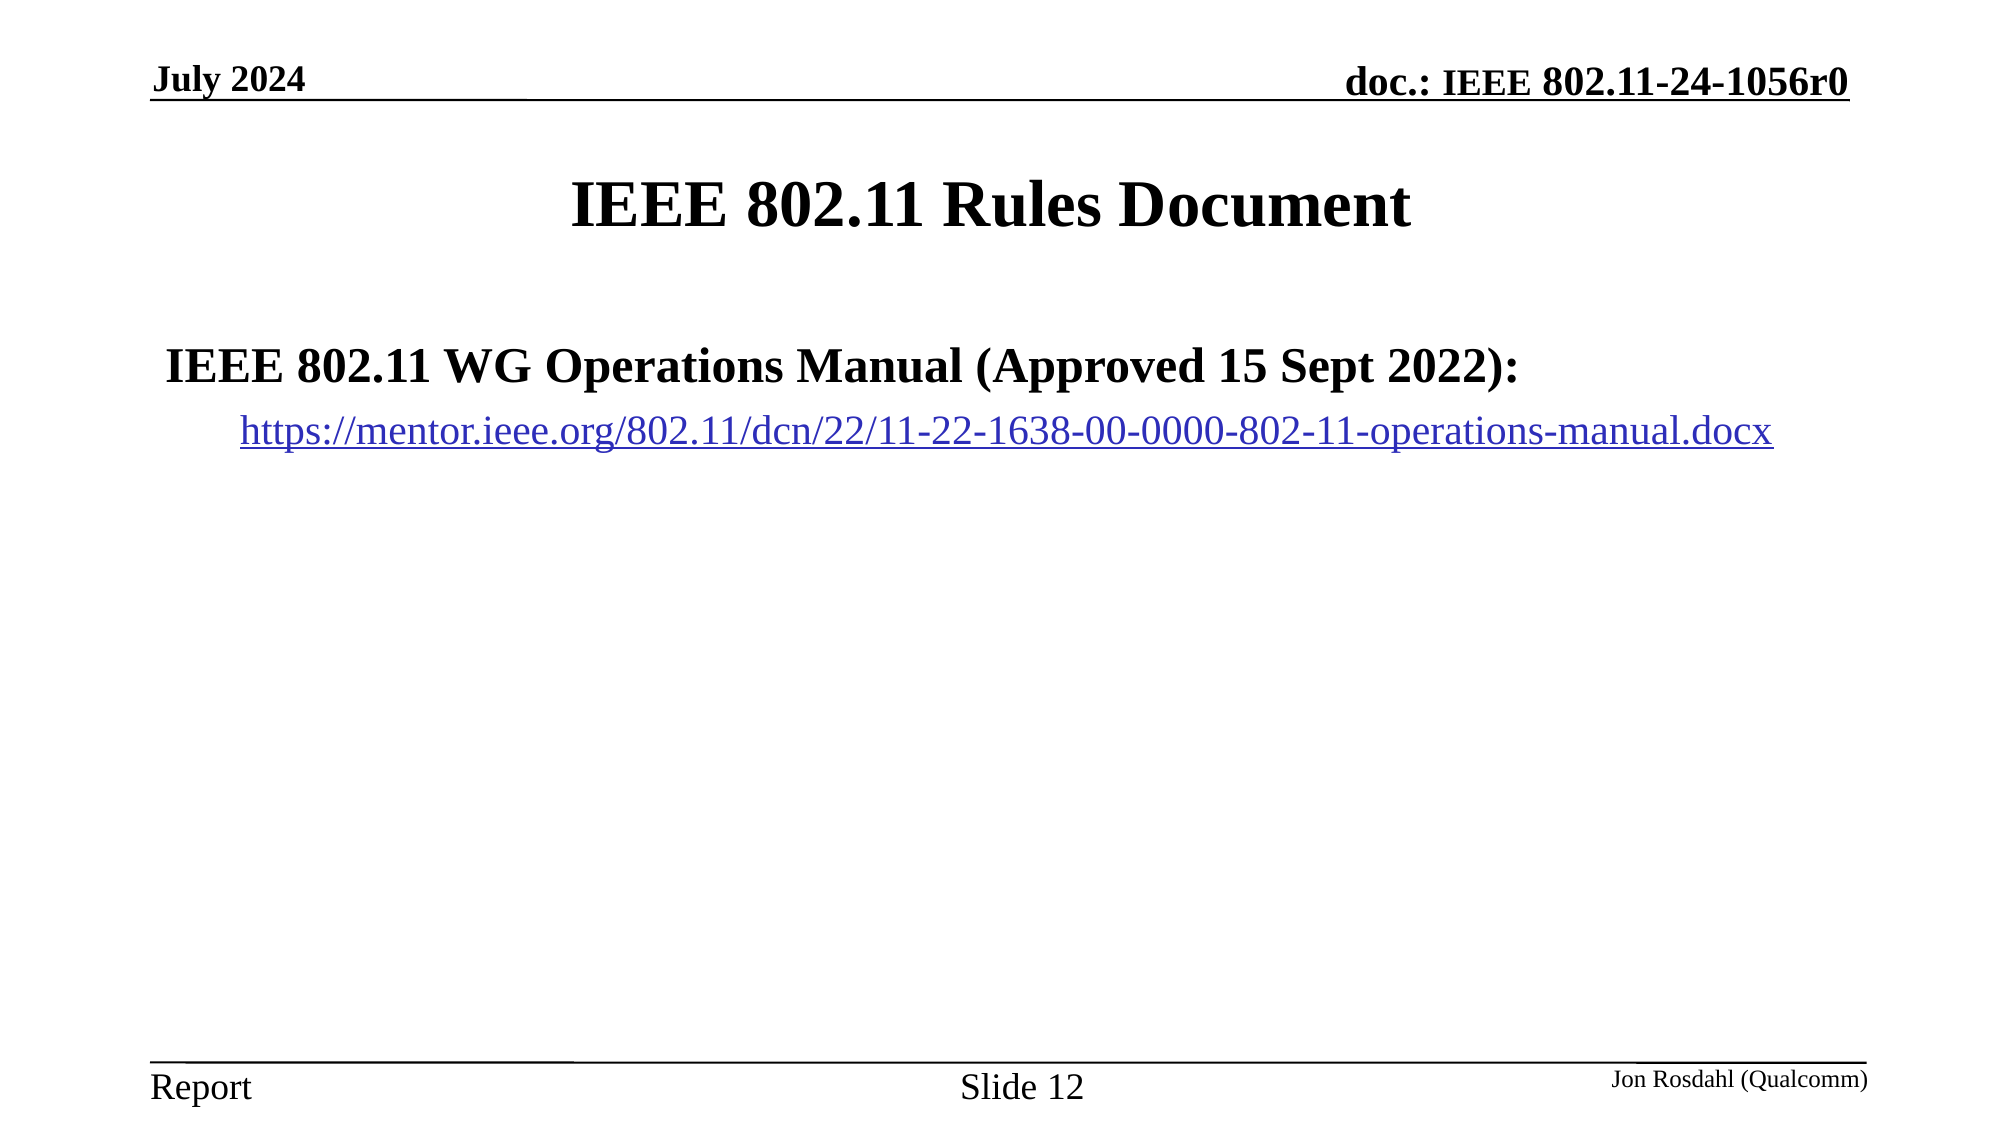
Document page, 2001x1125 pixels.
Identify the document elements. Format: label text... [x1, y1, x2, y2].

footer Jon Rosdahl (Qualcomm) [1171, 1061, 1869, 1093]
slide_number Slide 12 [950, 1061, 1095, 1125]
list IEEE 802.11 WG Operations Manual (Approved 15 Sept 2022): https://mentor.ieee.org/802.11/dcn/22/11-22-1638-00-0000-802-11-operations-manual.docx [149, 324, 1850, 1000]
title IEEE 802.11 Rules Document [149, 112, 1850, 288]
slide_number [152, 54, 563, 100]
